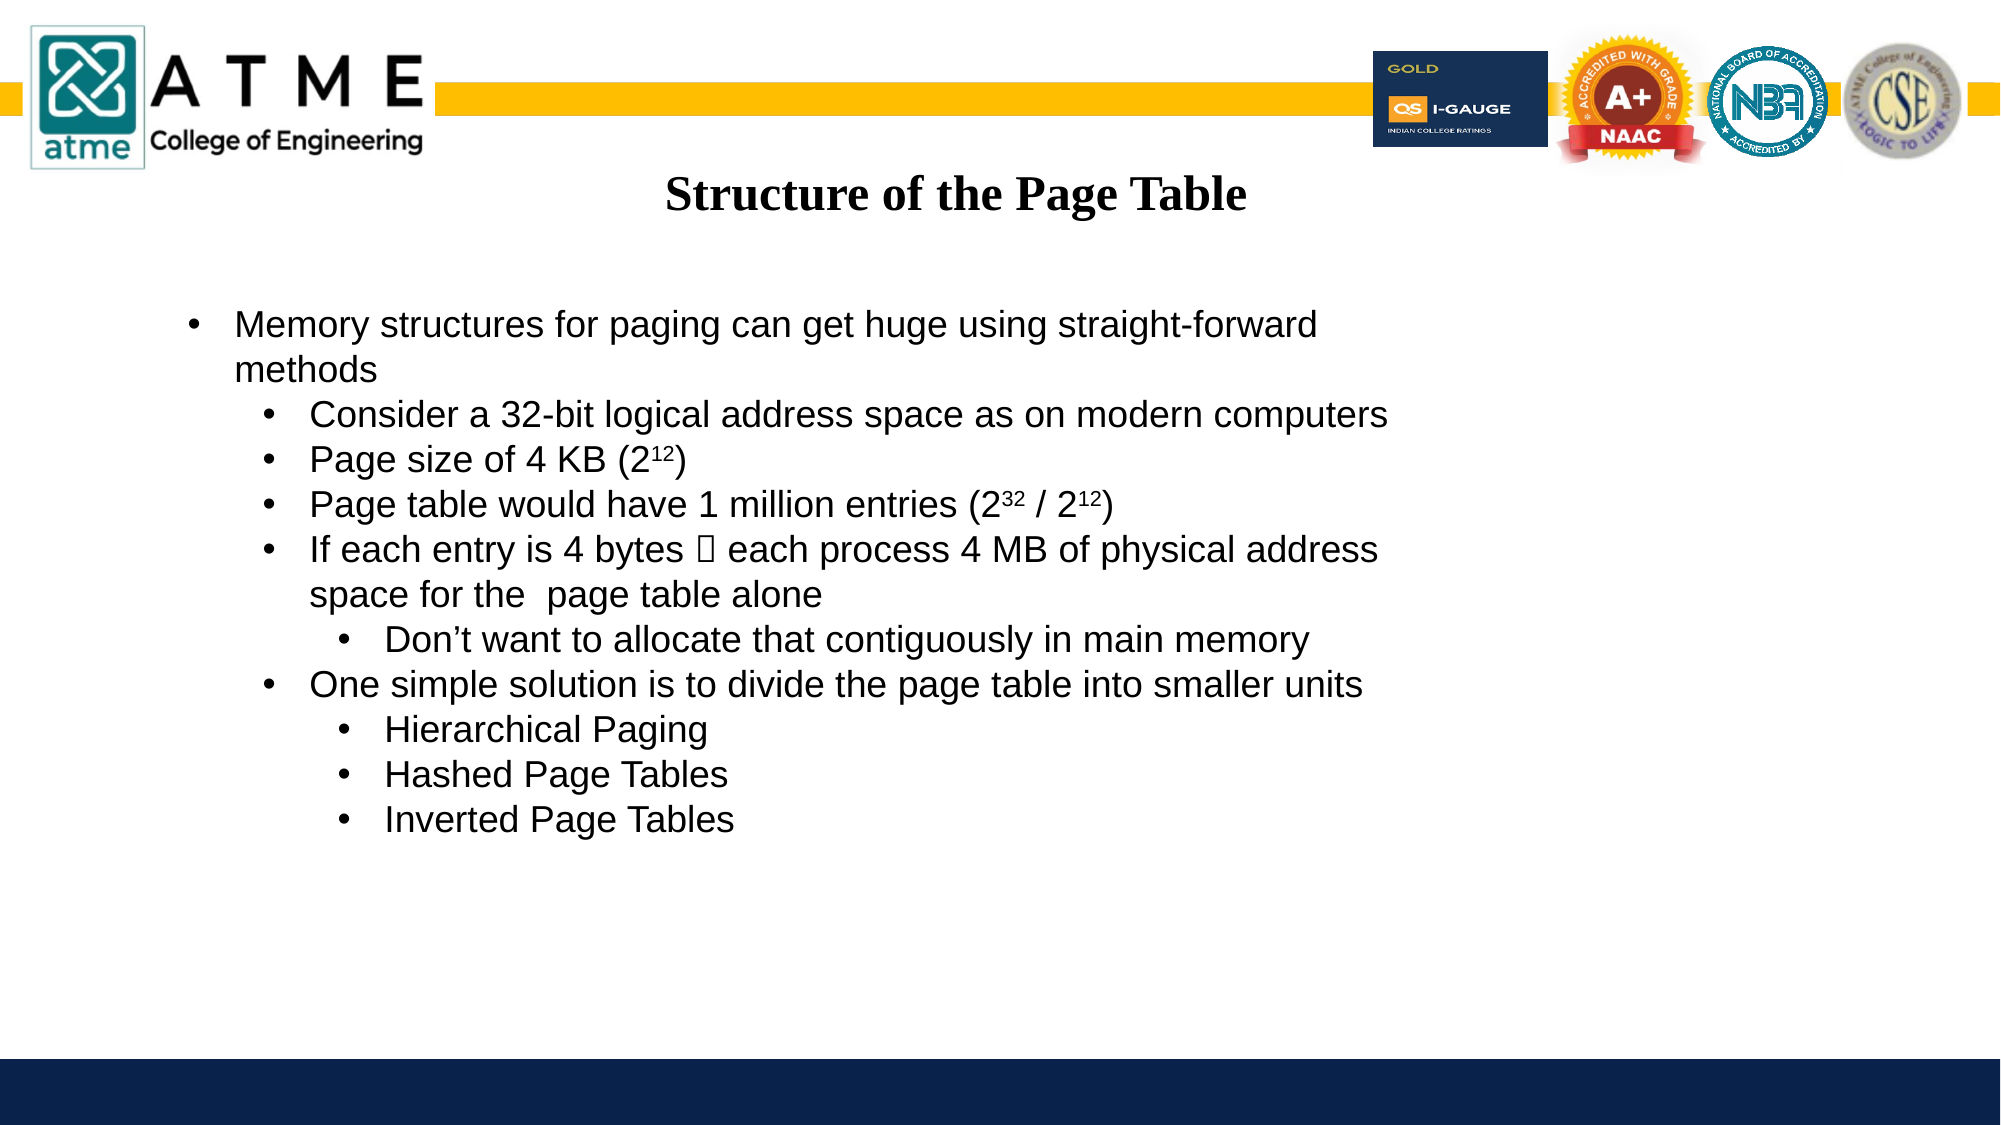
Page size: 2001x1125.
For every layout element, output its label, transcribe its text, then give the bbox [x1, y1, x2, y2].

picture [1373, 20, 1828, 152]
title Structure of the Page Table [650, 152, 2000, 248]
picture [0, 1059, 2001, 1125]
picture [1840, 26, 1968, 152]
picture [22, 15, 435, 178]
list Memory structures for paging can get huge using straight-forward methods Consider a 32-bit logical address space as on modern computers Page size of 4 KB (212) Page table would have 1 million entries (232 / 212) If each entry is 4 bytes  each process 4 MB of physical address space for the page table alone Don’t want to allocate that contiguously in main memory One simple solution is to divide the page table into smaller units Hierarchical Paging Hashed Page Tables Inverted Page Tables [172, 293, 1436, 1029]
